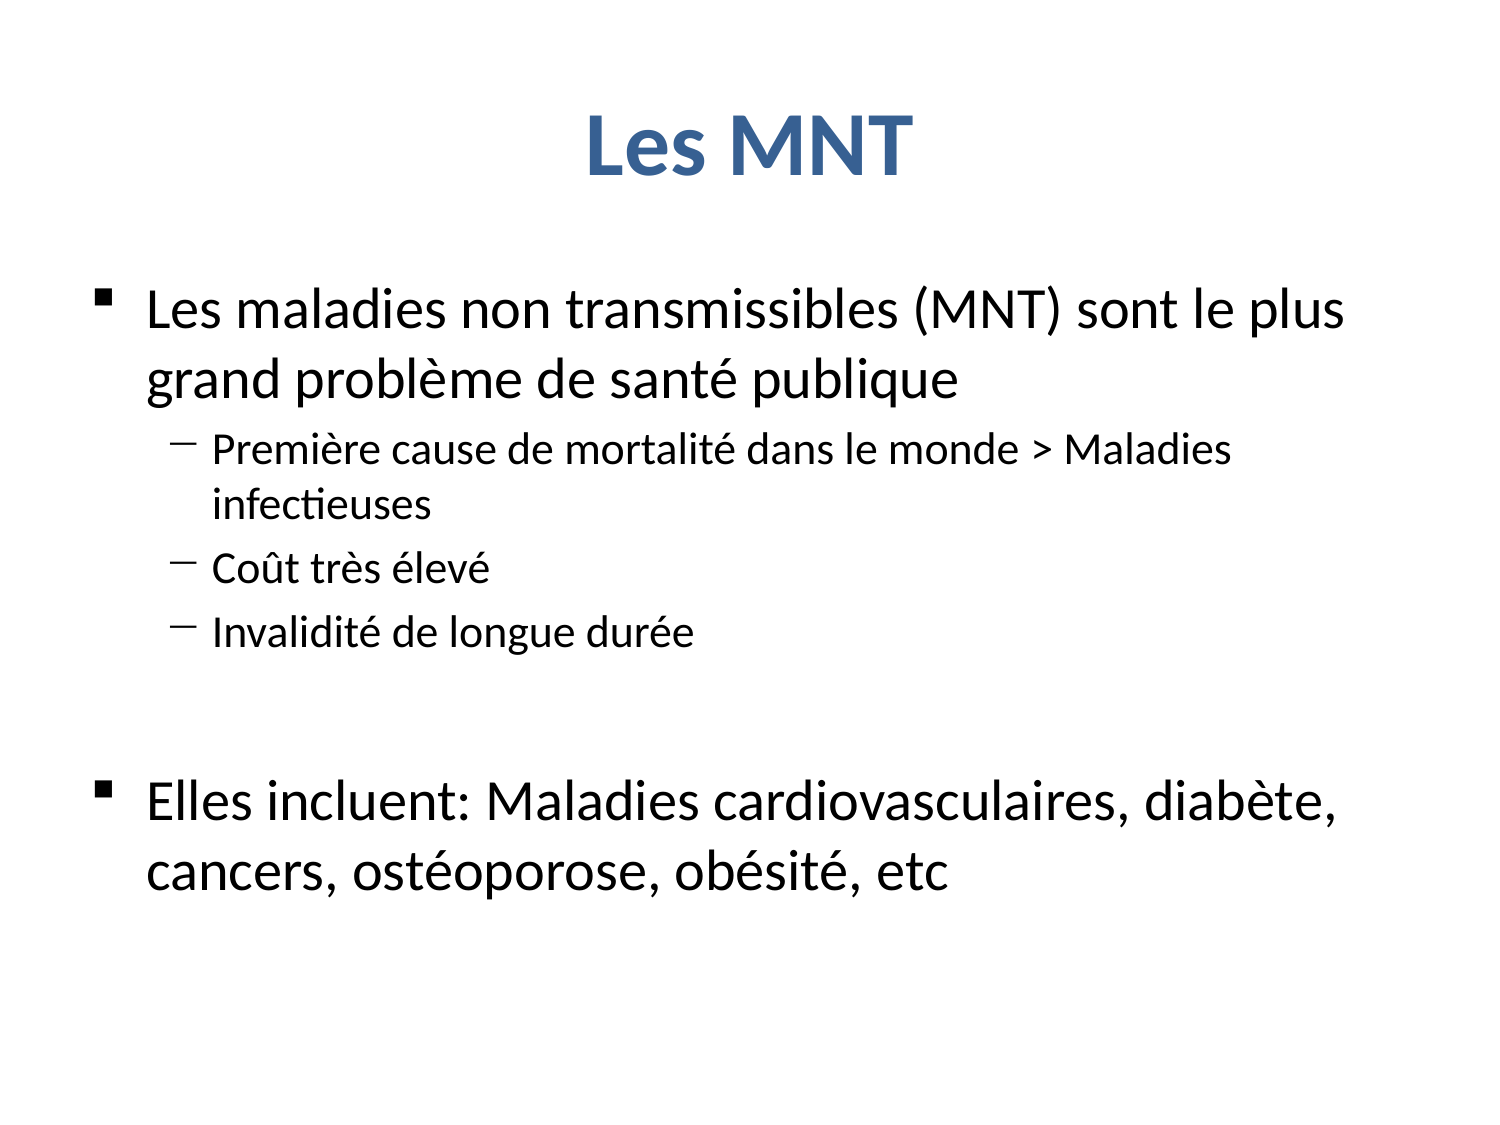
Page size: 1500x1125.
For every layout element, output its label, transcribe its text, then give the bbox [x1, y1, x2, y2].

list Les maladies non transmissibles (MNT) sont le plus grand problème de santé publique Première cause de mortalité dans le monde > Maladies infectieuses Coût très élevé Invalidité de longue durée Elles incluent: Maladies cardiovasculaires, diabète, cancers, ostéoporose, obésité, etc [75, 262, 1425, 1005]
title Les MNT [75, 45, 1425, 233]
